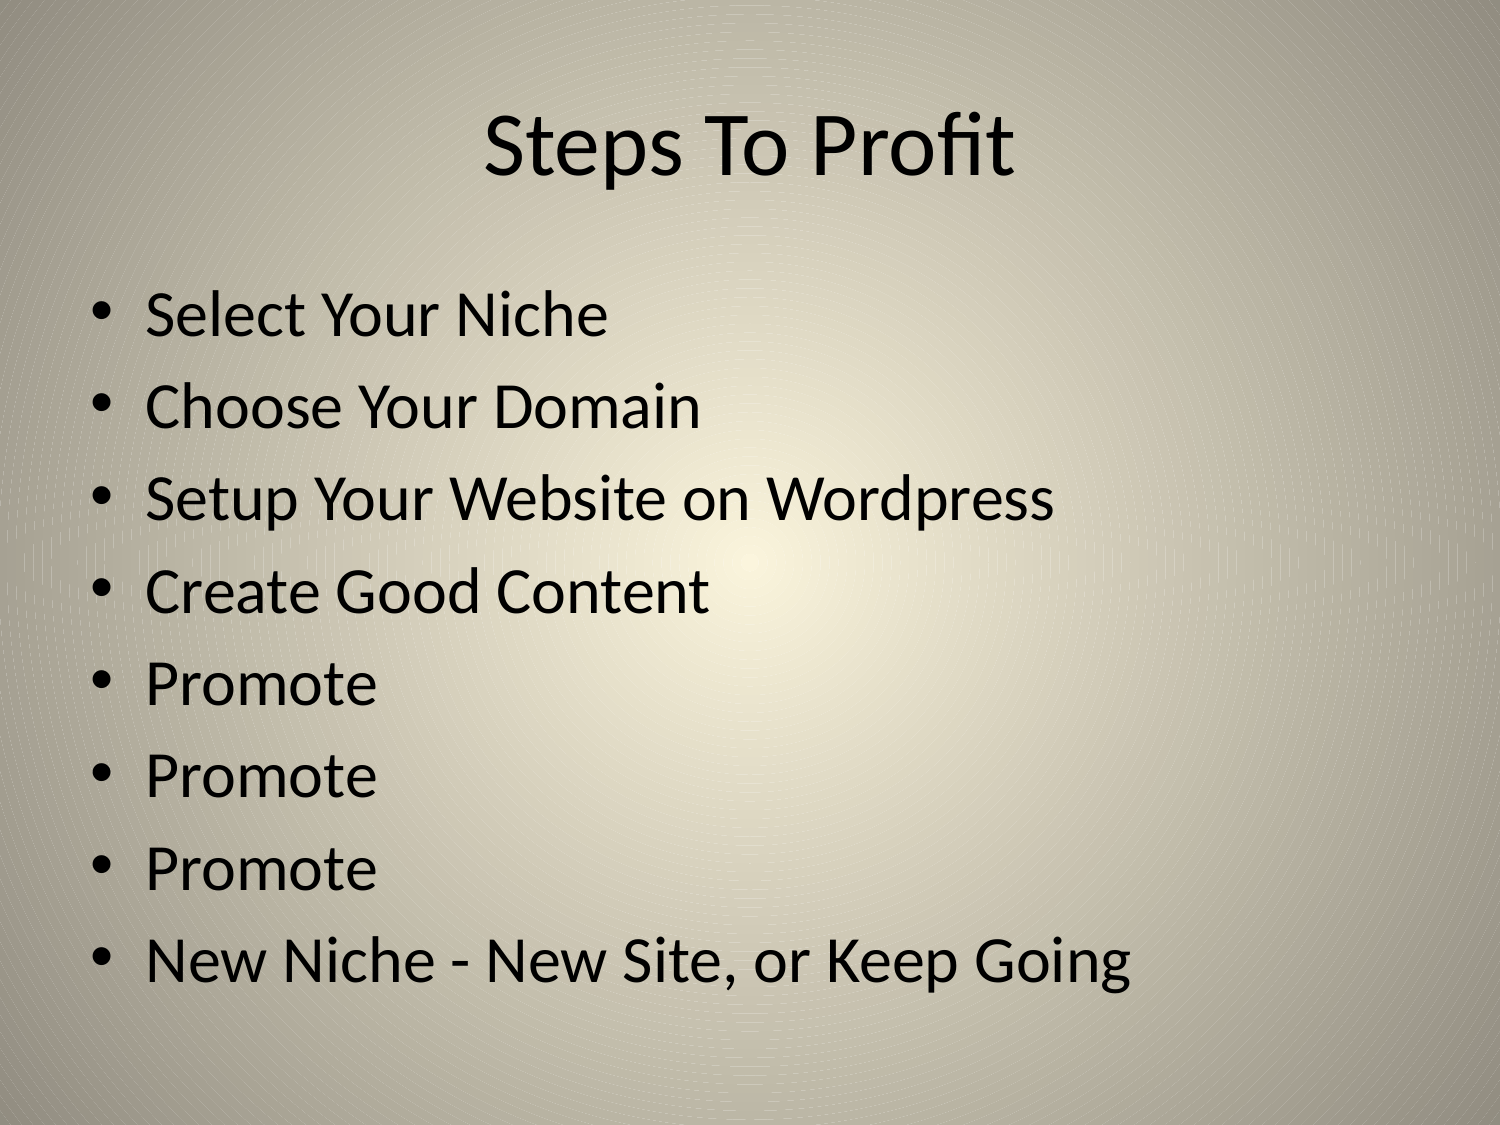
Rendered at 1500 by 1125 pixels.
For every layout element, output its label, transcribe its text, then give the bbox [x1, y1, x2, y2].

list Select Your Niche Choose Your Domain Setup Your Website on Wordpress Create Good Content Promote Promote Promote New Niche - New Site, or Keep Going [75, 262, 1425, 1005]
title Steps To Profit [75, 45, 1425, 233]
